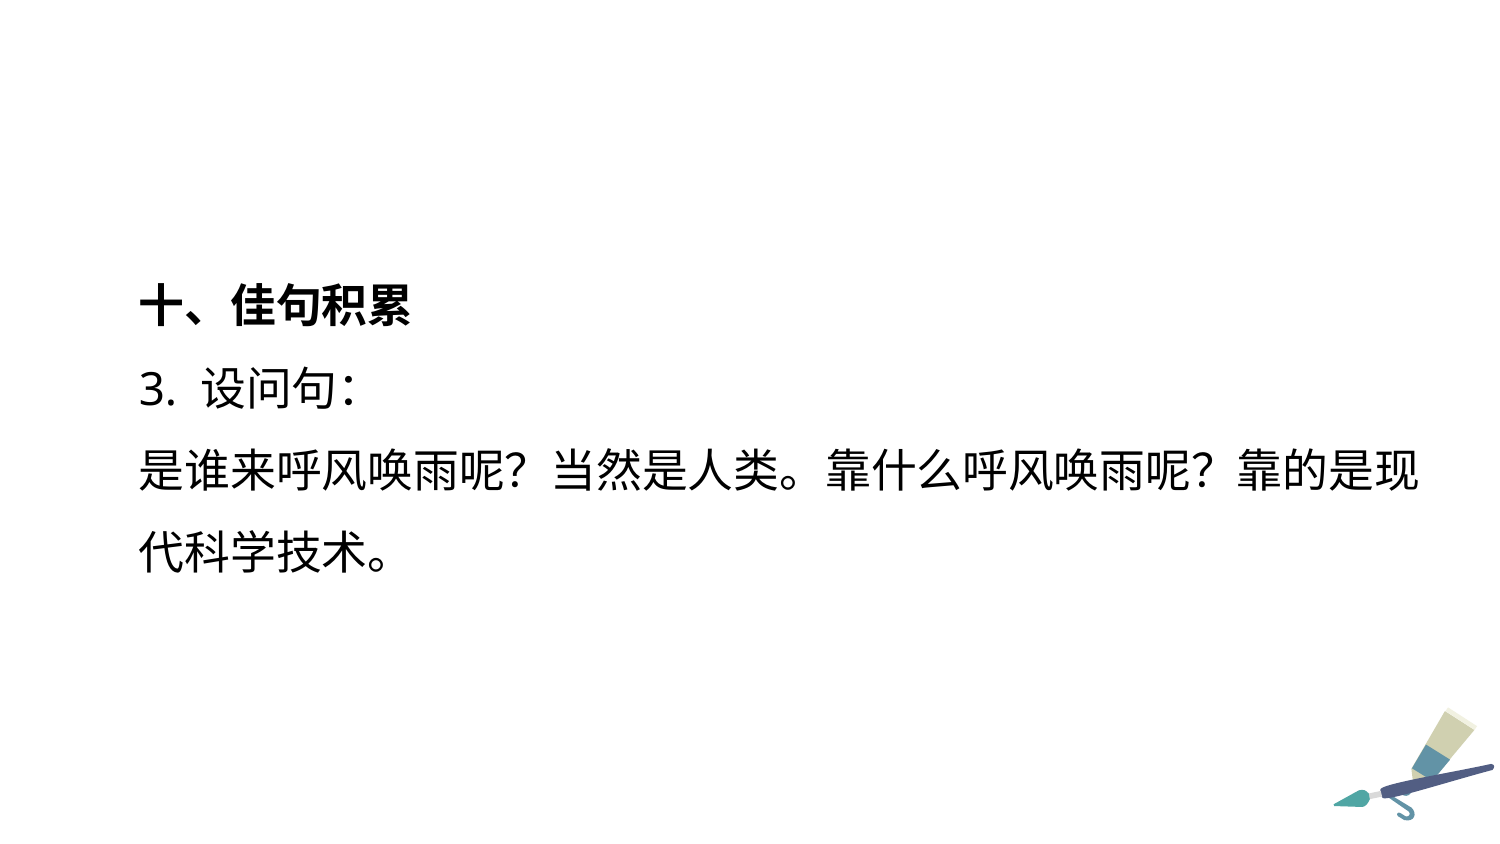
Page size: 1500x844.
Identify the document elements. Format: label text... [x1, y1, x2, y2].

text_box 十、佳句积累 3. 设问句： 是谁来呼风唤雨呢？当然是人类。靠什么呼风唤雨呢？靠的是现代科学技术。 [123, 241, 1435, 669]
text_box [1358, 708, 1481, 844]
